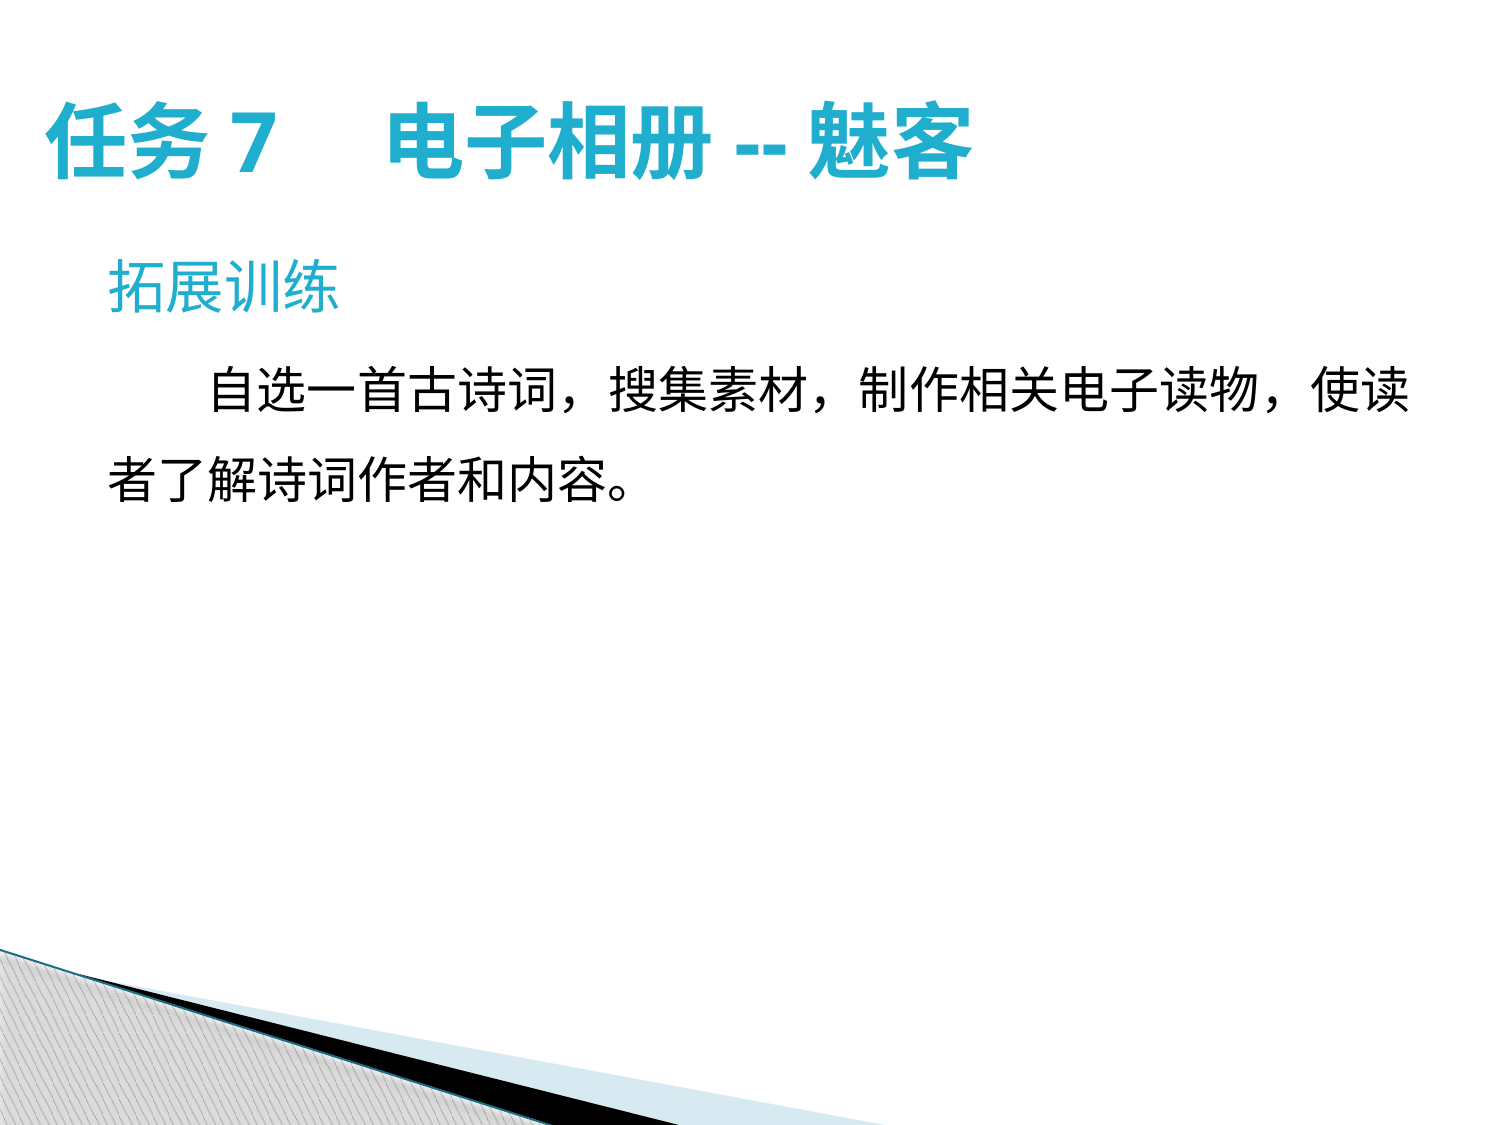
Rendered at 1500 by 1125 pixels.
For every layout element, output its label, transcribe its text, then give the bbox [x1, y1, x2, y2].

title 任务7 电子相册--魅客 [29, 45, 1500, 233]
list 拓展训练 自选一首古诗词，搜集素材，制作相关电子读物，使读者了解诗词作者和内容。 [75, 243, 1425, 986]
